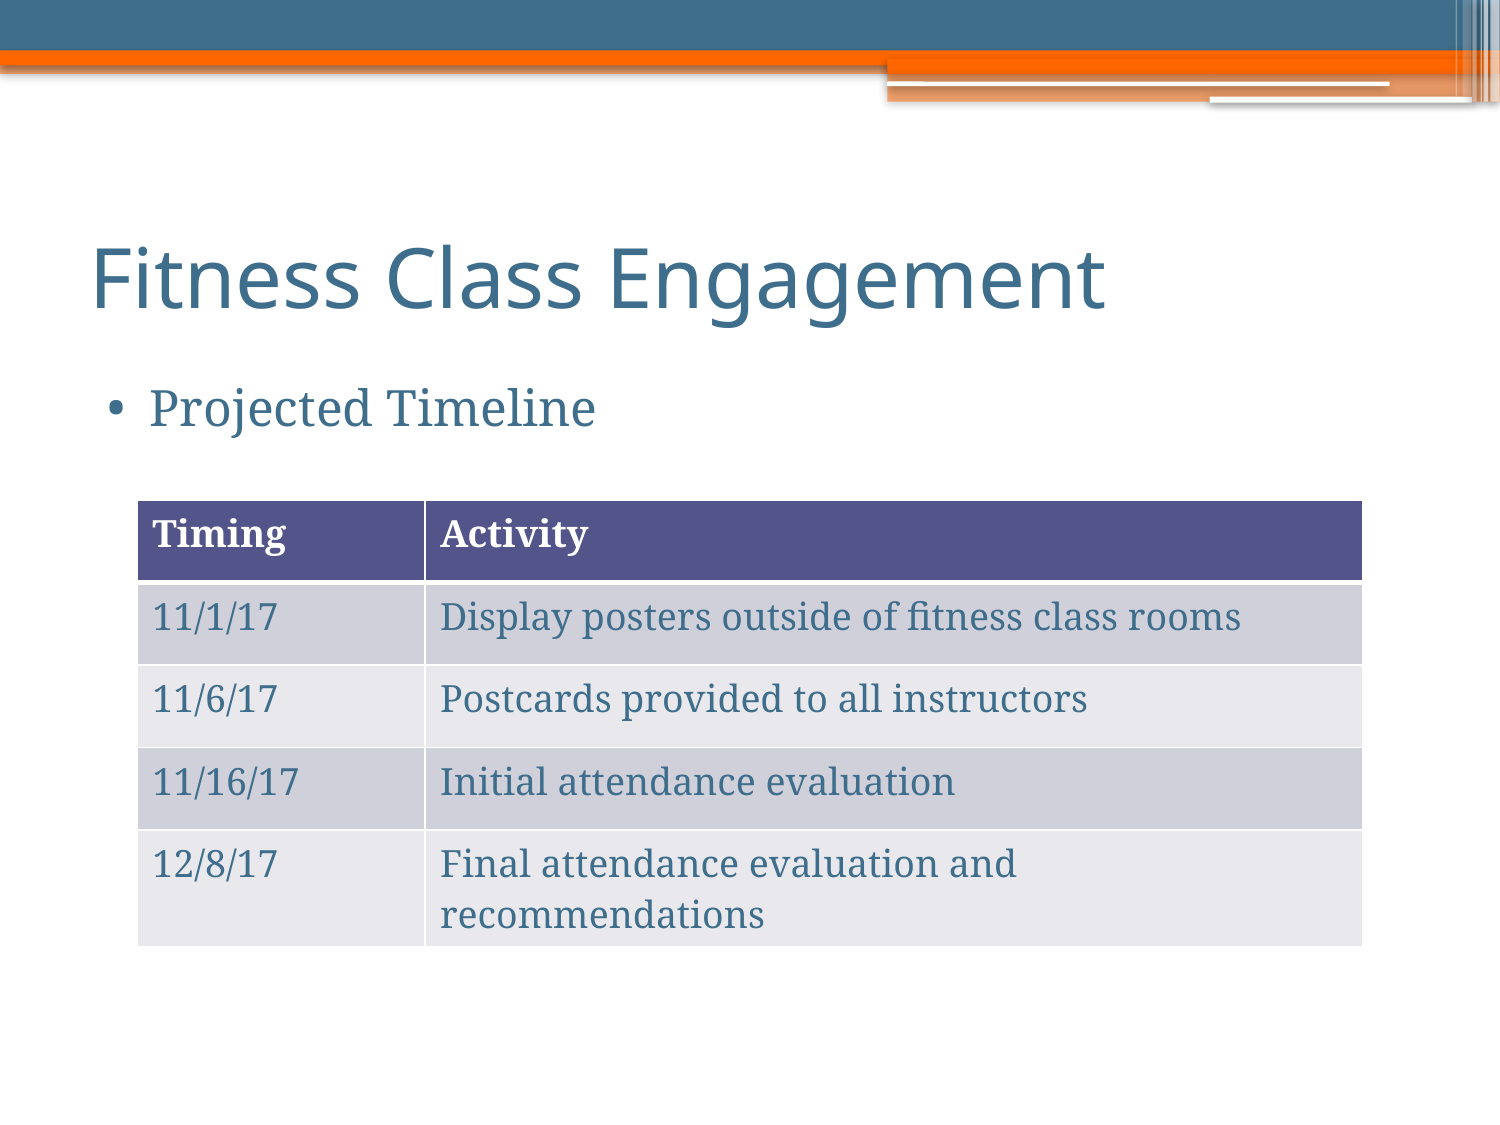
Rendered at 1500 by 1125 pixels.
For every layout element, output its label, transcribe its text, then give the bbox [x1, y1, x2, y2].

table_cell 12/8/17 [138, 831, 424, 946]
title Fitness Class Engagement [75, 187, 1425, 363]
table_cell Display posters outside of fitness class rooms [426, 585, 1362, 664]
table_header Timing [138, 501, 424, 580]
table_cell 11/6/17 [138, 666, 424, 747]
table_cell 11/1/17 [138, 585, 424, 664]
table_cell Final attendance evaluation and recommendations [426, 831, 1362, 946]
table_cell 11/16/17 [138, 748, 424, 829]
table_header Activity [426, 501, 1362, 580]
table_cell Postcards provided to all instructors [426, 666, 1362, 747]
list Projected Timeline [75, 368, 1425, 1079]
table_cell Initial attendance evaluation [426, 748, 1362, 829]
